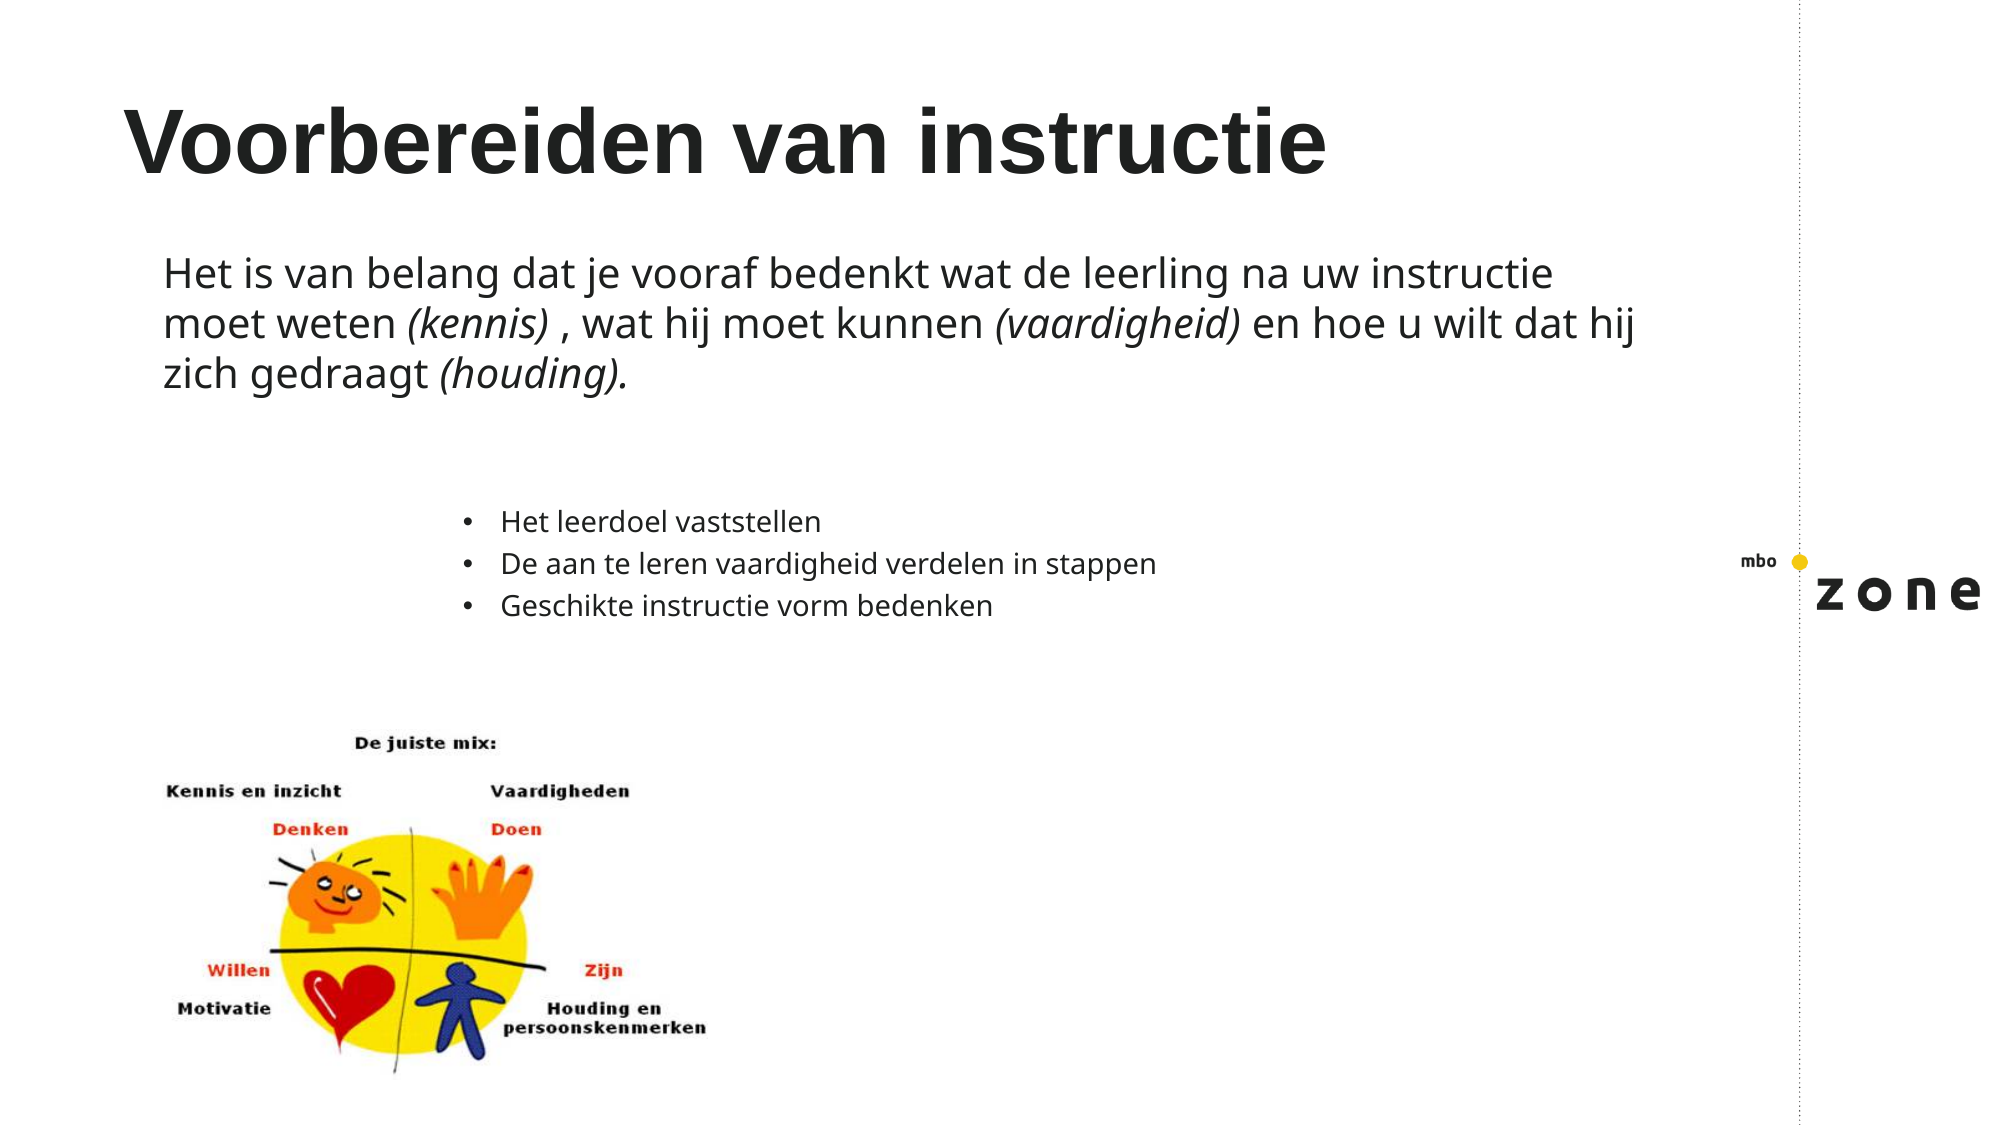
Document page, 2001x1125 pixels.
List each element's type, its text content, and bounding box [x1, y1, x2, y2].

list Het is van belang dat je vooraf bedenkt wat de leerling na uw instructie moet weten (kennis) , wat hij moet kunnen (vaardigheid) en hoe u wilt dat hij zich gedraagt (houding). Het leerdoel vaststellen De aan te leren vaardigheid verdelen in stappen Geschikte instructie vorm bedenken [162, 246, 1649, 657]
picture [1596, 0, 2001, 1125]
title Voorbereiden van instructie [124, 94, 1507, 213]
picture [162, 729, 708, 1080]
